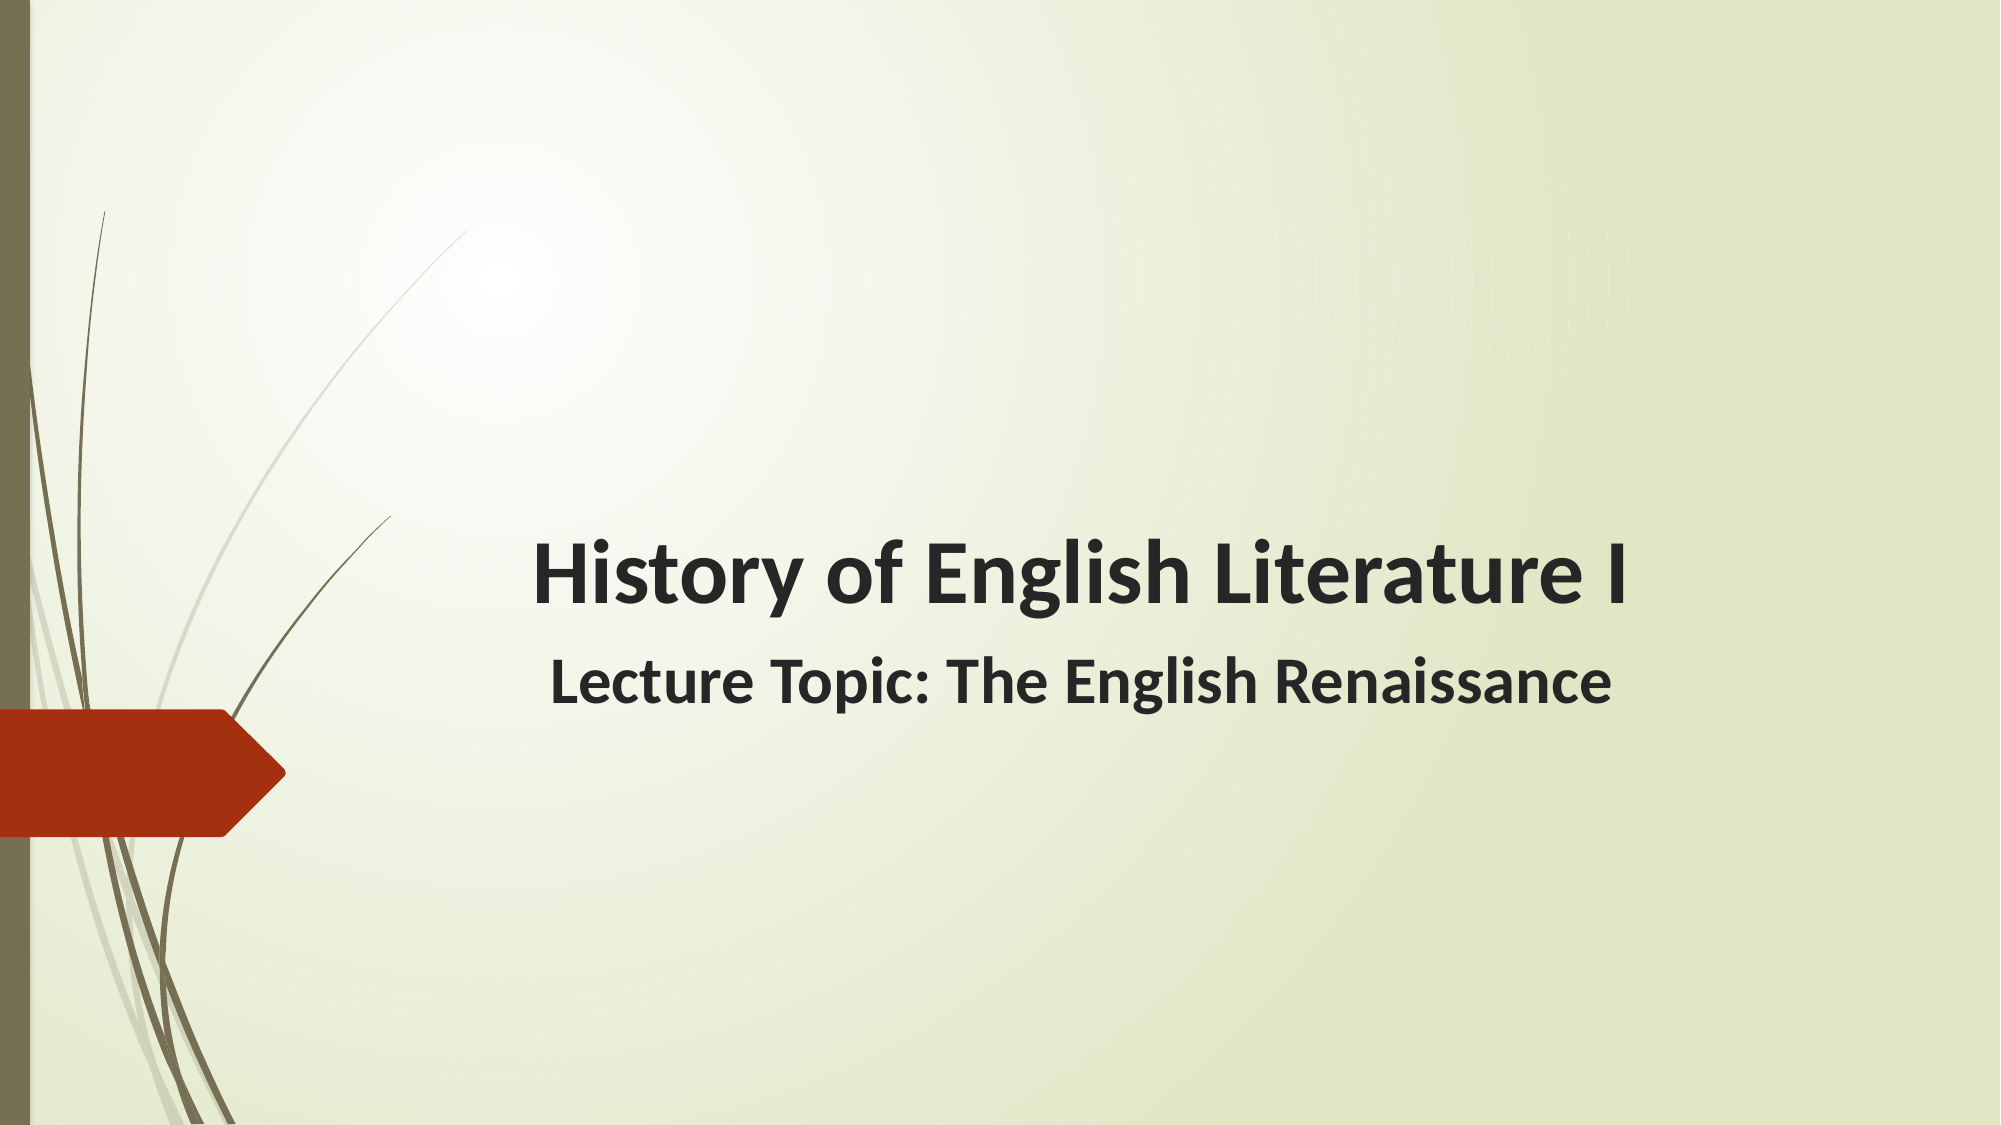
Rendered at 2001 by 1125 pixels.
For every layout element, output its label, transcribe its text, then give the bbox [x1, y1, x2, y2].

title History of English Literature I [350, 257, 1814, 628]
subtitle Lecture Topic: The English Renaissance [350, 628, 1814, 814]
